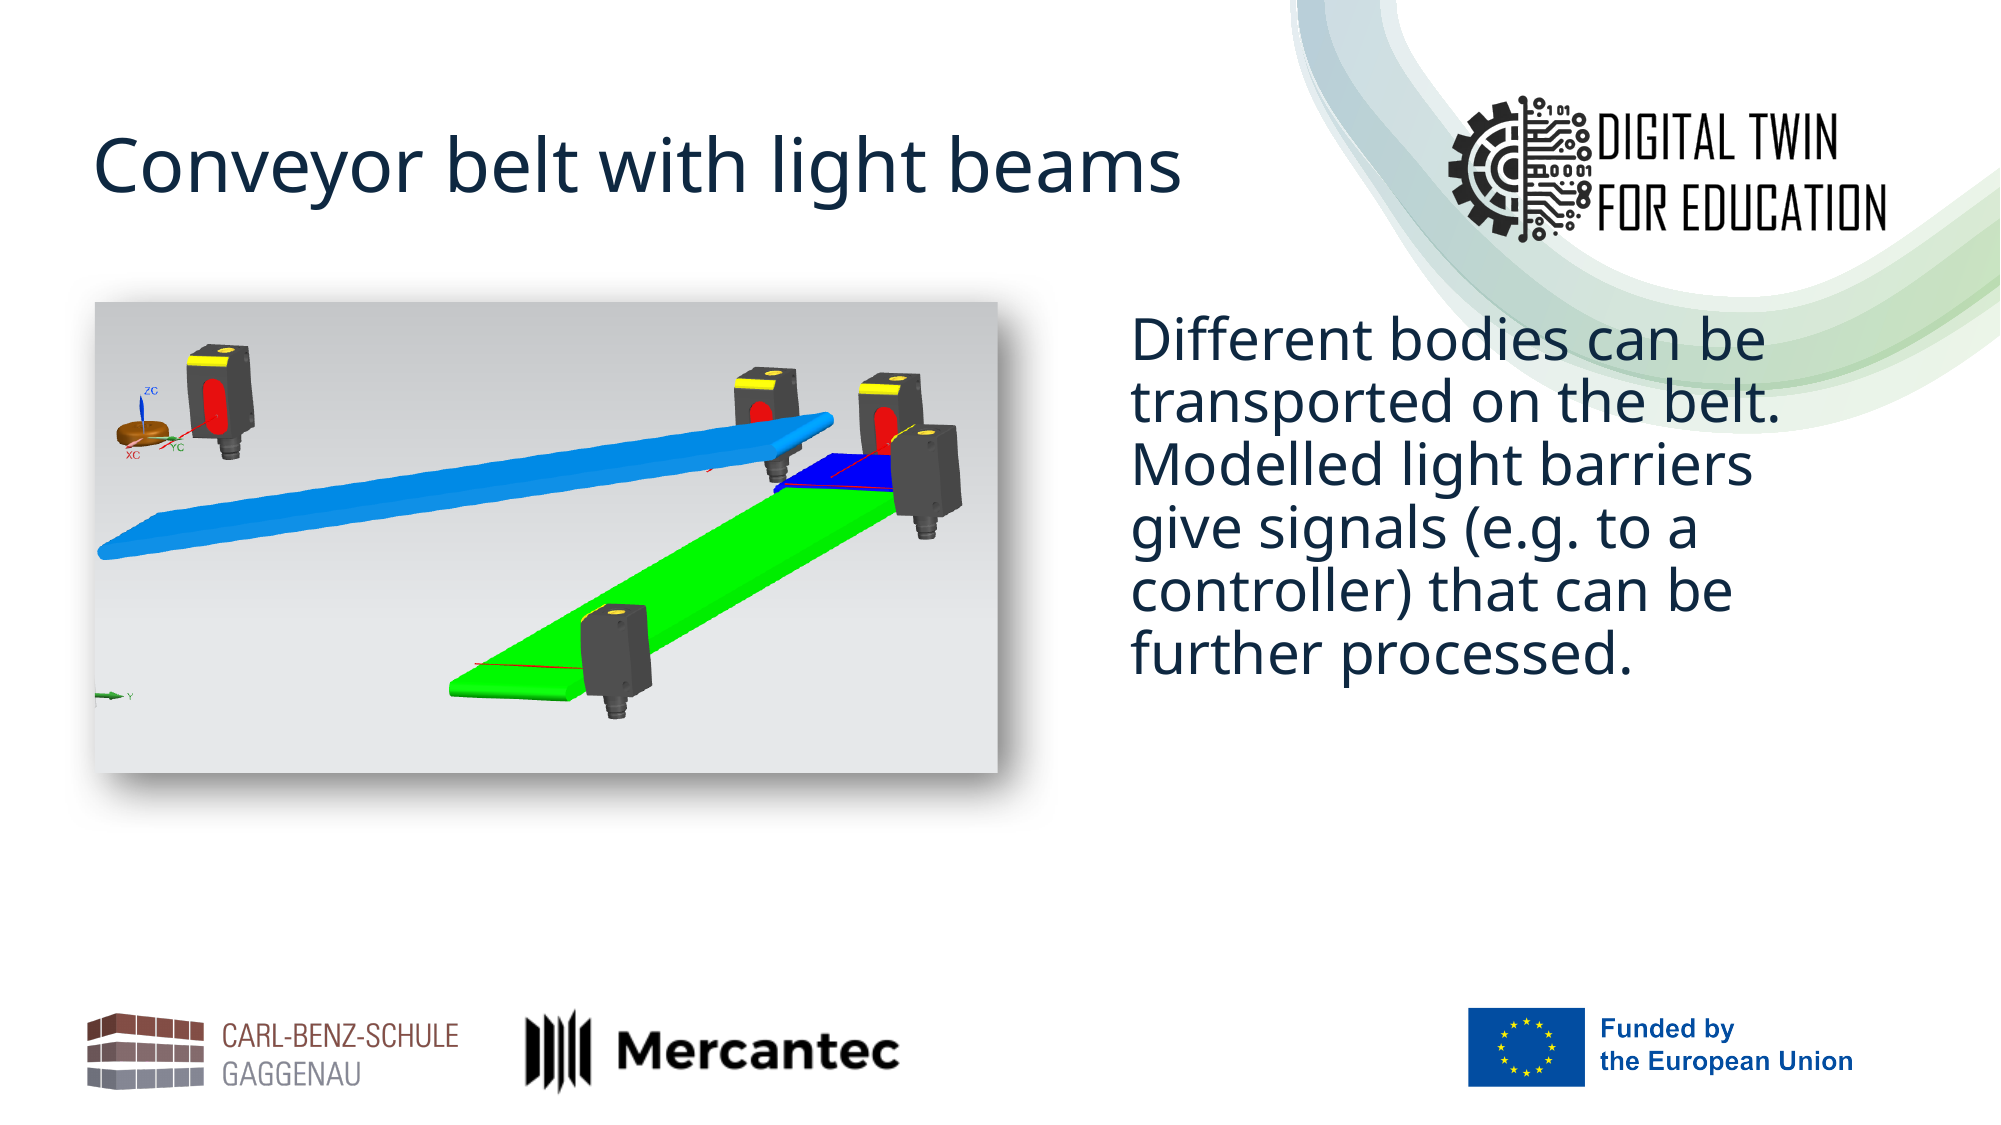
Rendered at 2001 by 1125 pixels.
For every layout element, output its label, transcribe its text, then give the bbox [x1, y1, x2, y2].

picture [52, 991, 937, 1110]
text_box Different bodies can be transported on the belt. Modelled light barriers give signals (e.g. to a controller) that can be further processed. [1115, 302, 1867, 856]
picture [94, 301, 999, 773]
picture [1463, 1003, 1882, 1092]
picture [1442, 88, 1904, 249]
title Conveyor belt with light beams [77, 59, 1373, 278]
